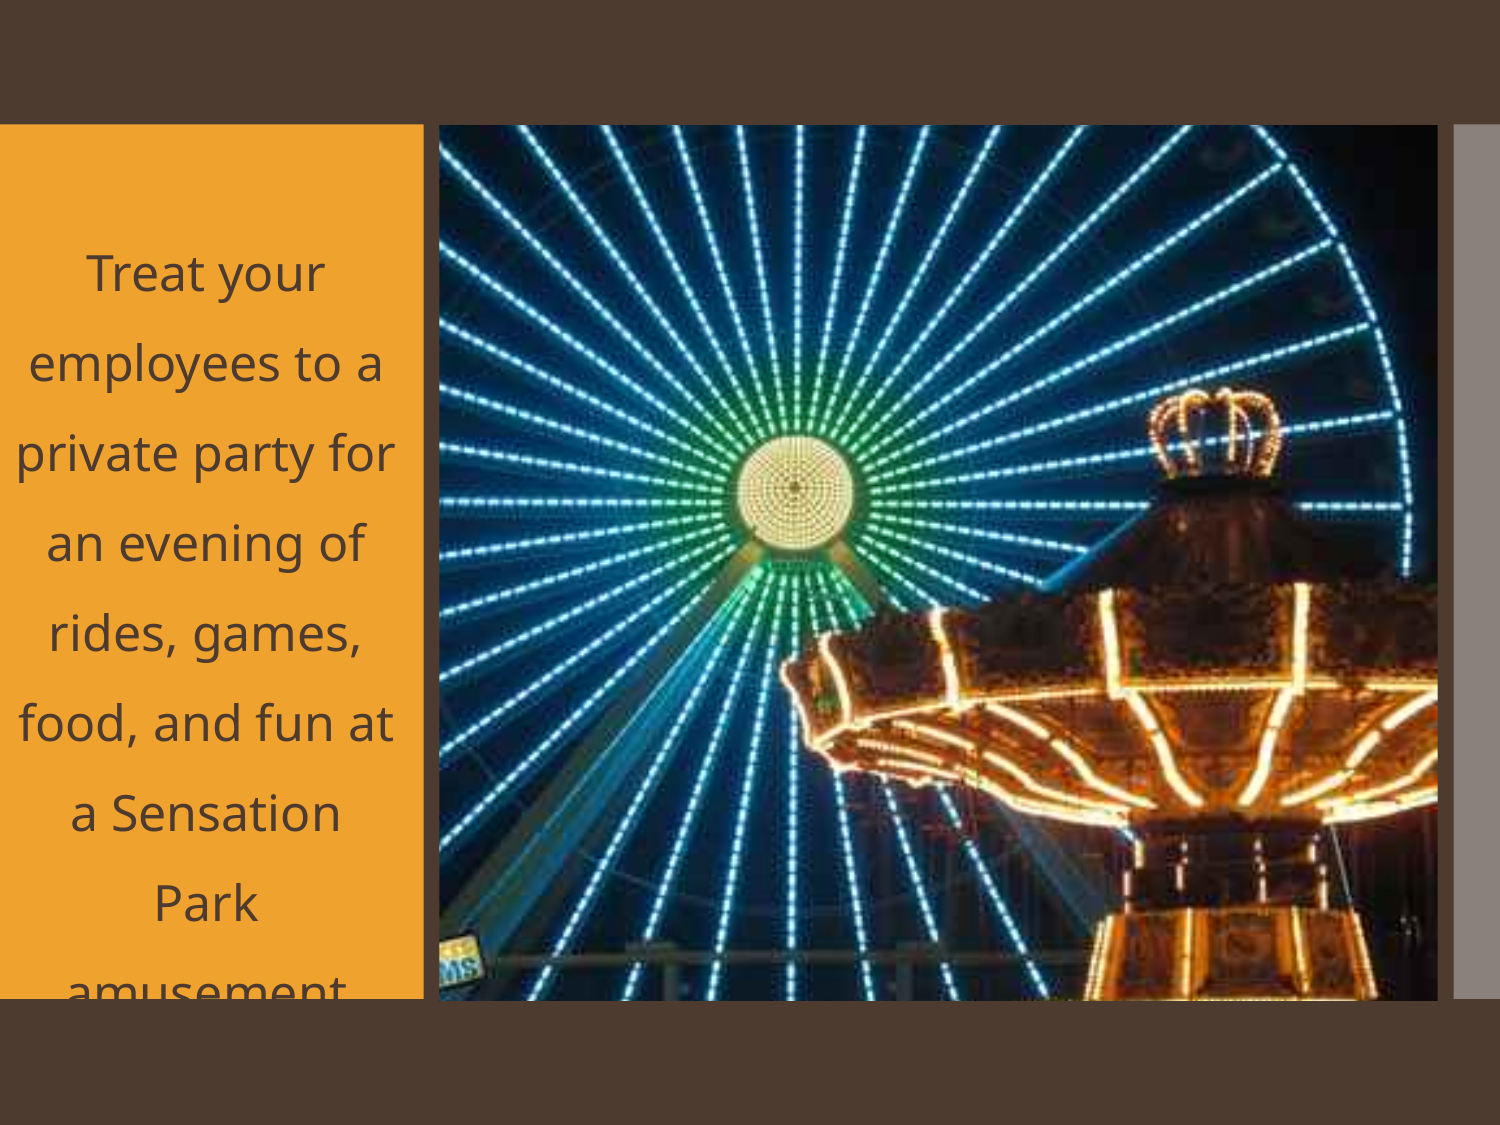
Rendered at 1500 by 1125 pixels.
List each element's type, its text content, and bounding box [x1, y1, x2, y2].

list Treat your employees to a private party for an evening of rides, games, food, and fun at a Sensation Park amusement park. [0, 204, 413, 923]
picture [439, 125, 1438, 1001]
